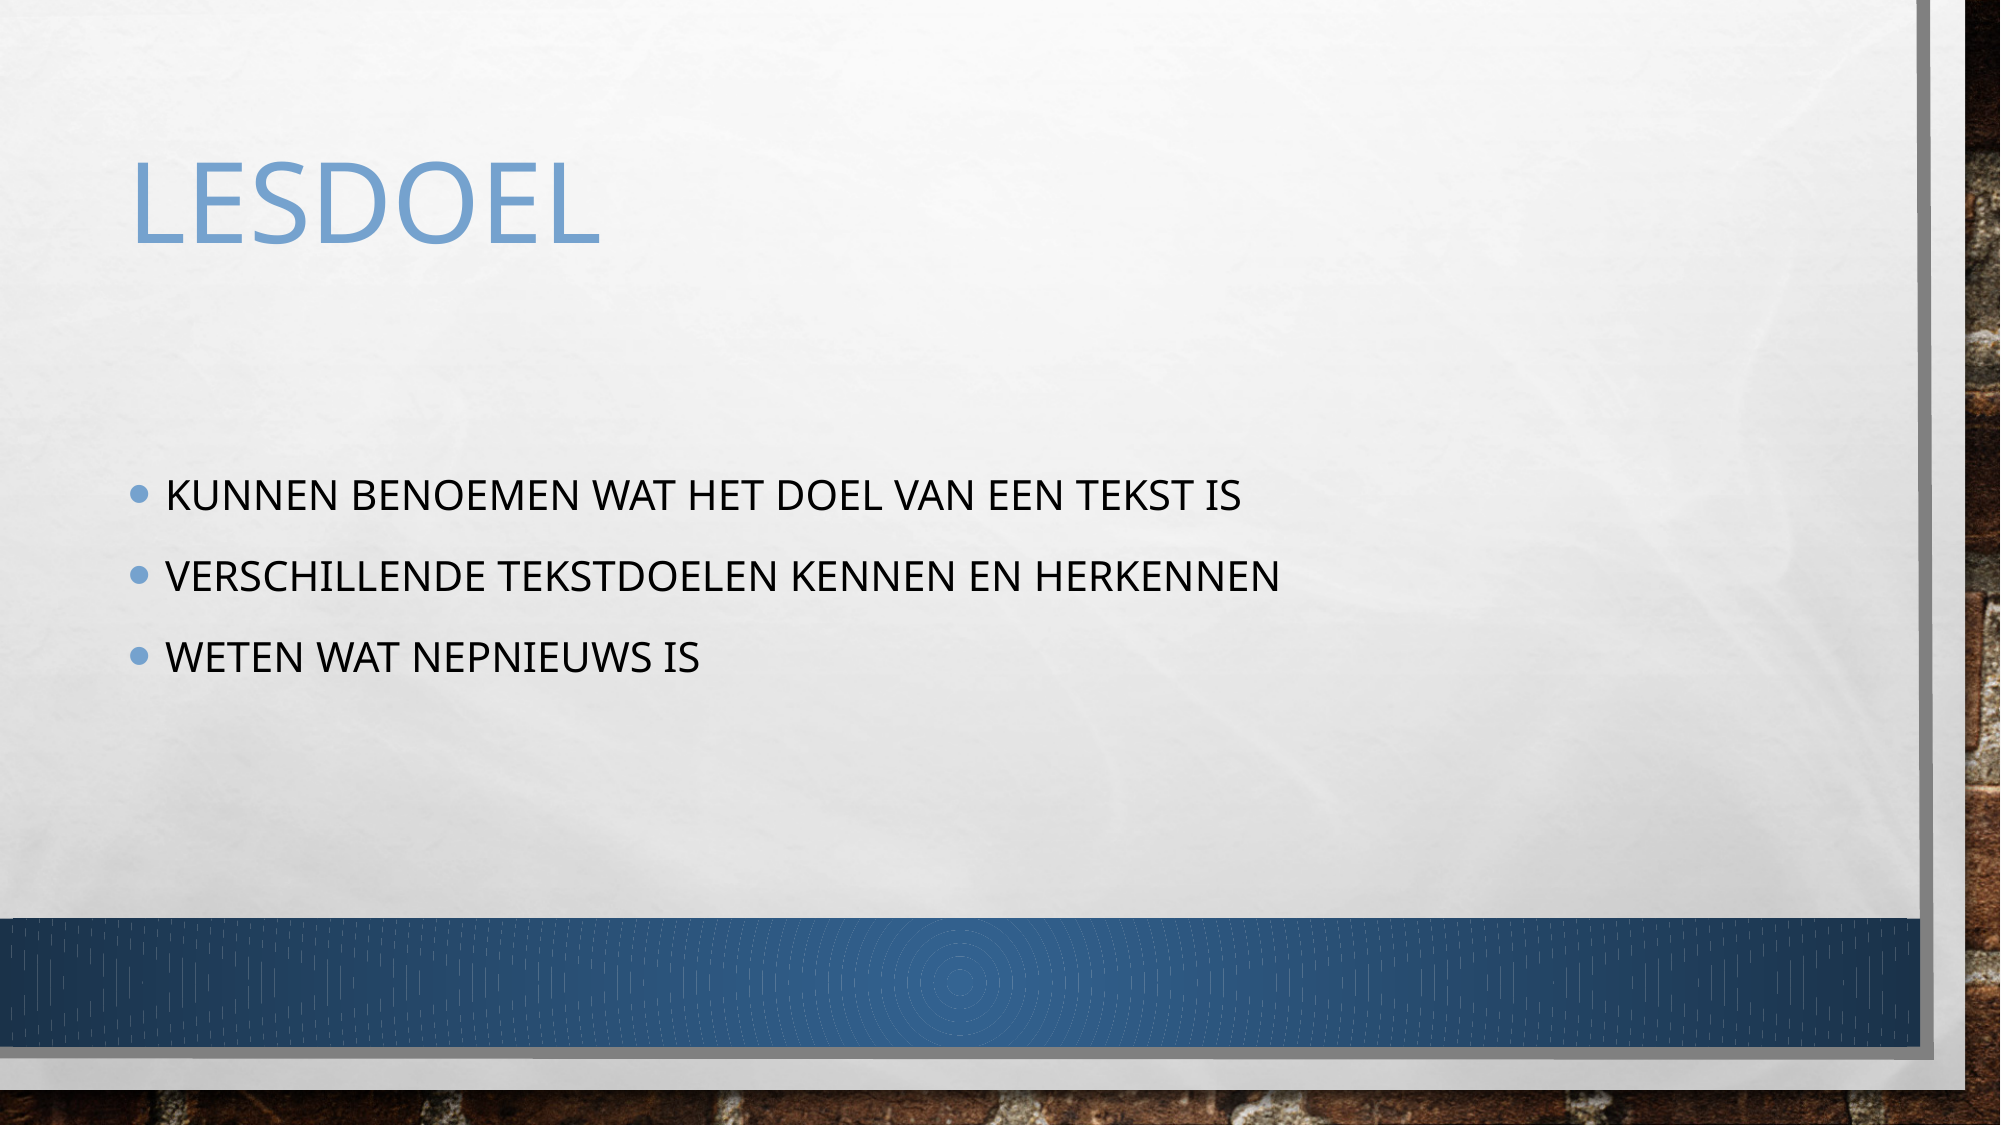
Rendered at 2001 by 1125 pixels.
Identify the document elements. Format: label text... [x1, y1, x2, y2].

list Kunnen benoemen wat het doel van een tekst is Verschillende tekstdoelen kennen en herkennen Weten wat nepnieuws is [112, 338, 1818, 882]
picture [0, 0, 2000, 1125]
title Lesdoel [112, 112, 1818, 302]
